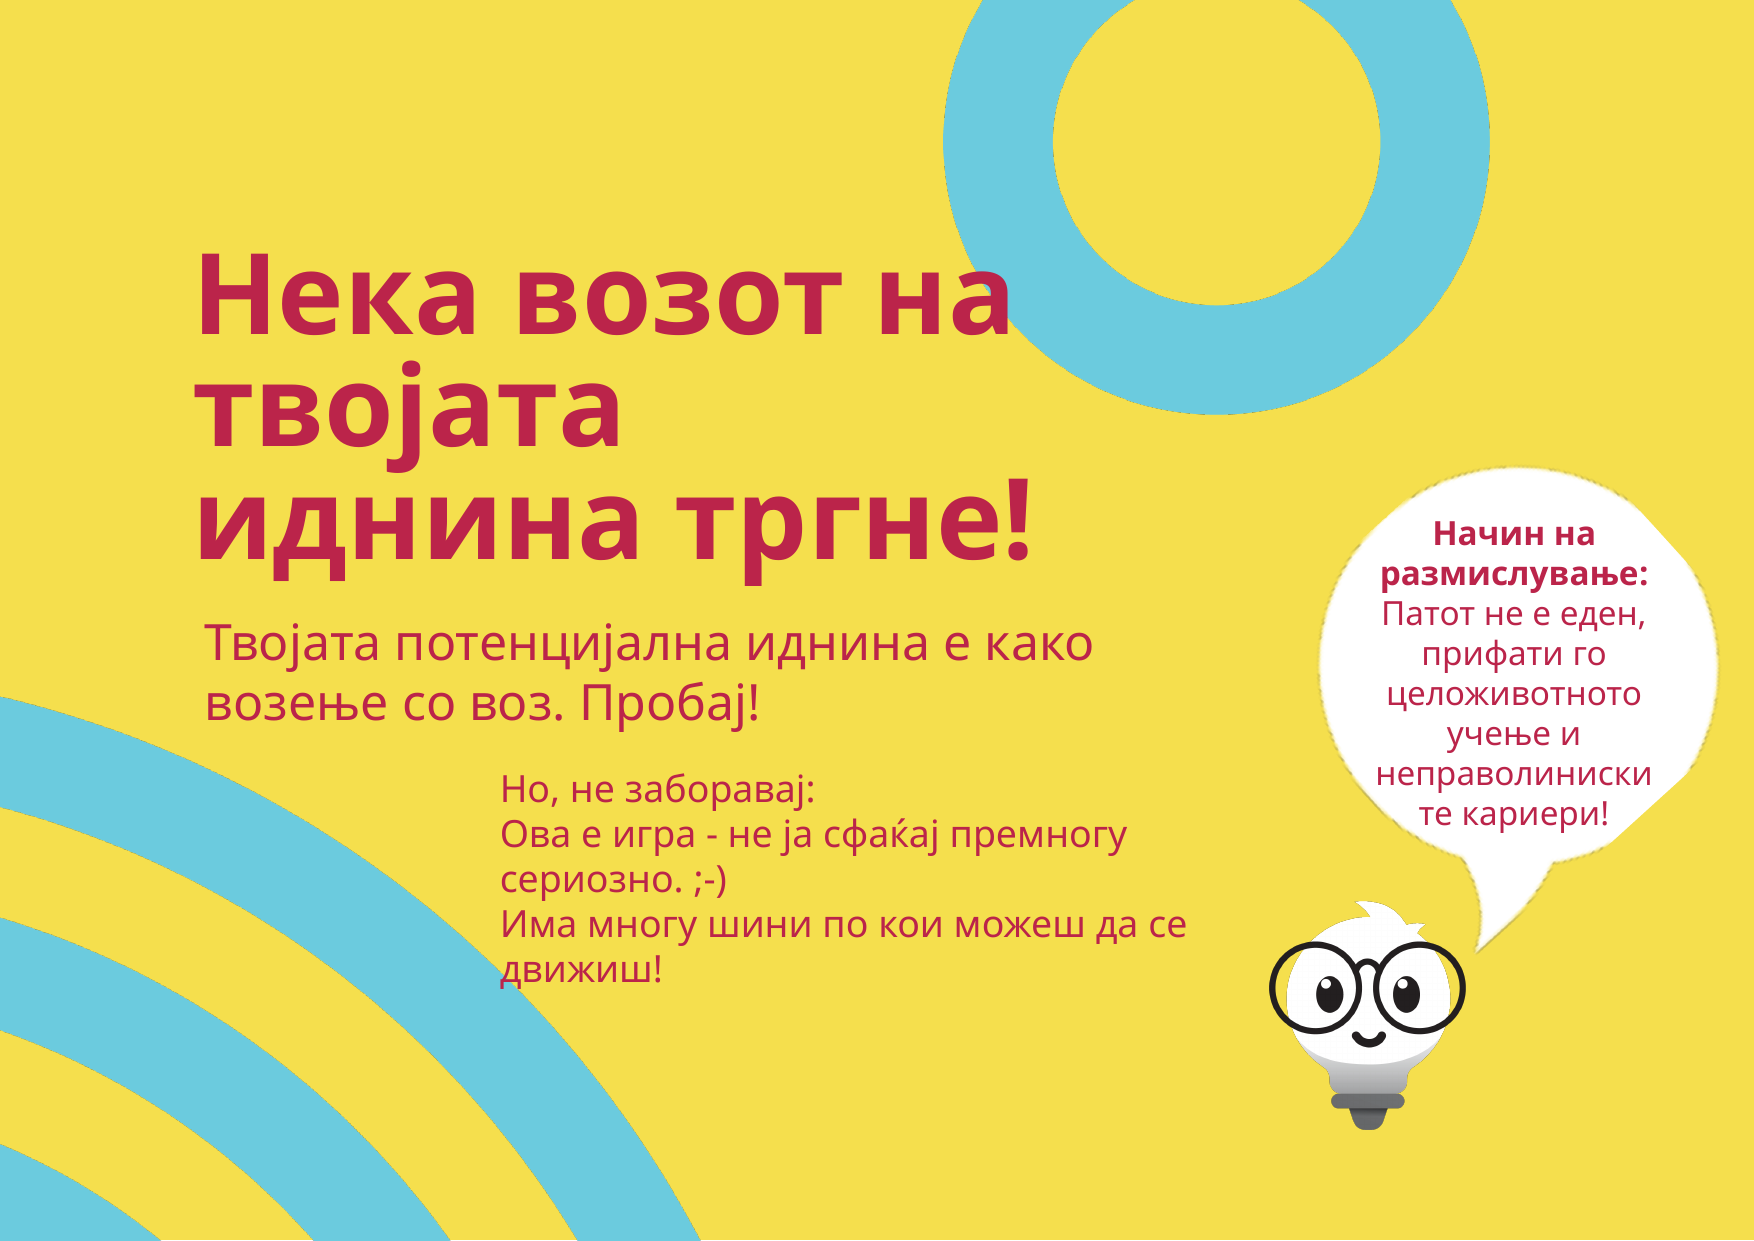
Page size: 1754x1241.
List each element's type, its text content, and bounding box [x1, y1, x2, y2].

picture [943, 0, 1490, 416]
text_box Но, не заборавај: Ова е игра - не ја сфаќај премногу сериозно. ;-) Има многу шини по кои можеш да се движиш! [821, 757, 1361, 997]
picture [0, 668, 821, 1241]
picture [1269, 901, 1466, 1130]
picture [1294, 477, 1715, 871]
text_box Нека возот на твојата иднина тргне! [177, 236, 1086, 590]
text_box Твојата потенцијална иднина е како возење со воз. Пробај! [190, 603, 1229, 739]
